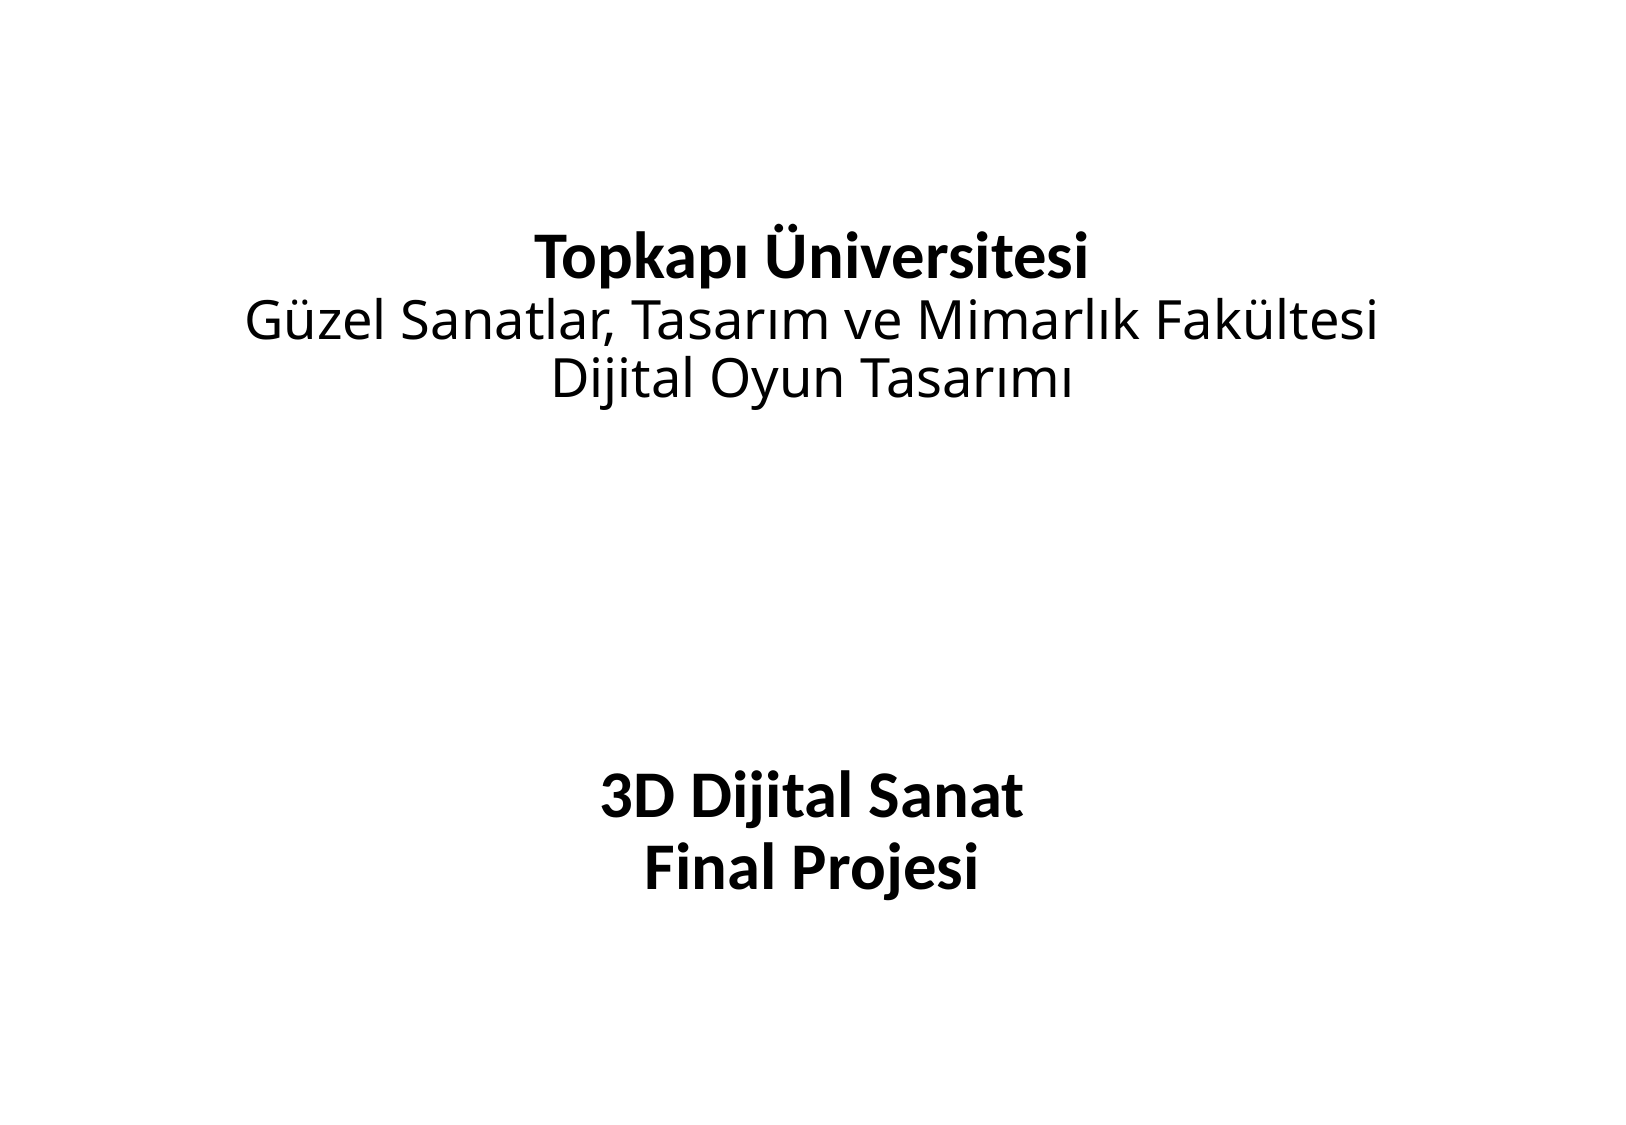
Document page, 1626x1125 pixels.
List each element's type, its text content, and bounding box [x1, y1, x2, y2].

title Topkapı Üniversitesi Güzel Sanatlar, Tasarım ve Mimarlık Fakültesi Dijital Oyun Tasarımı 3D Dijital Sanat Final Projesi [111, 107, 1514, 1018]
